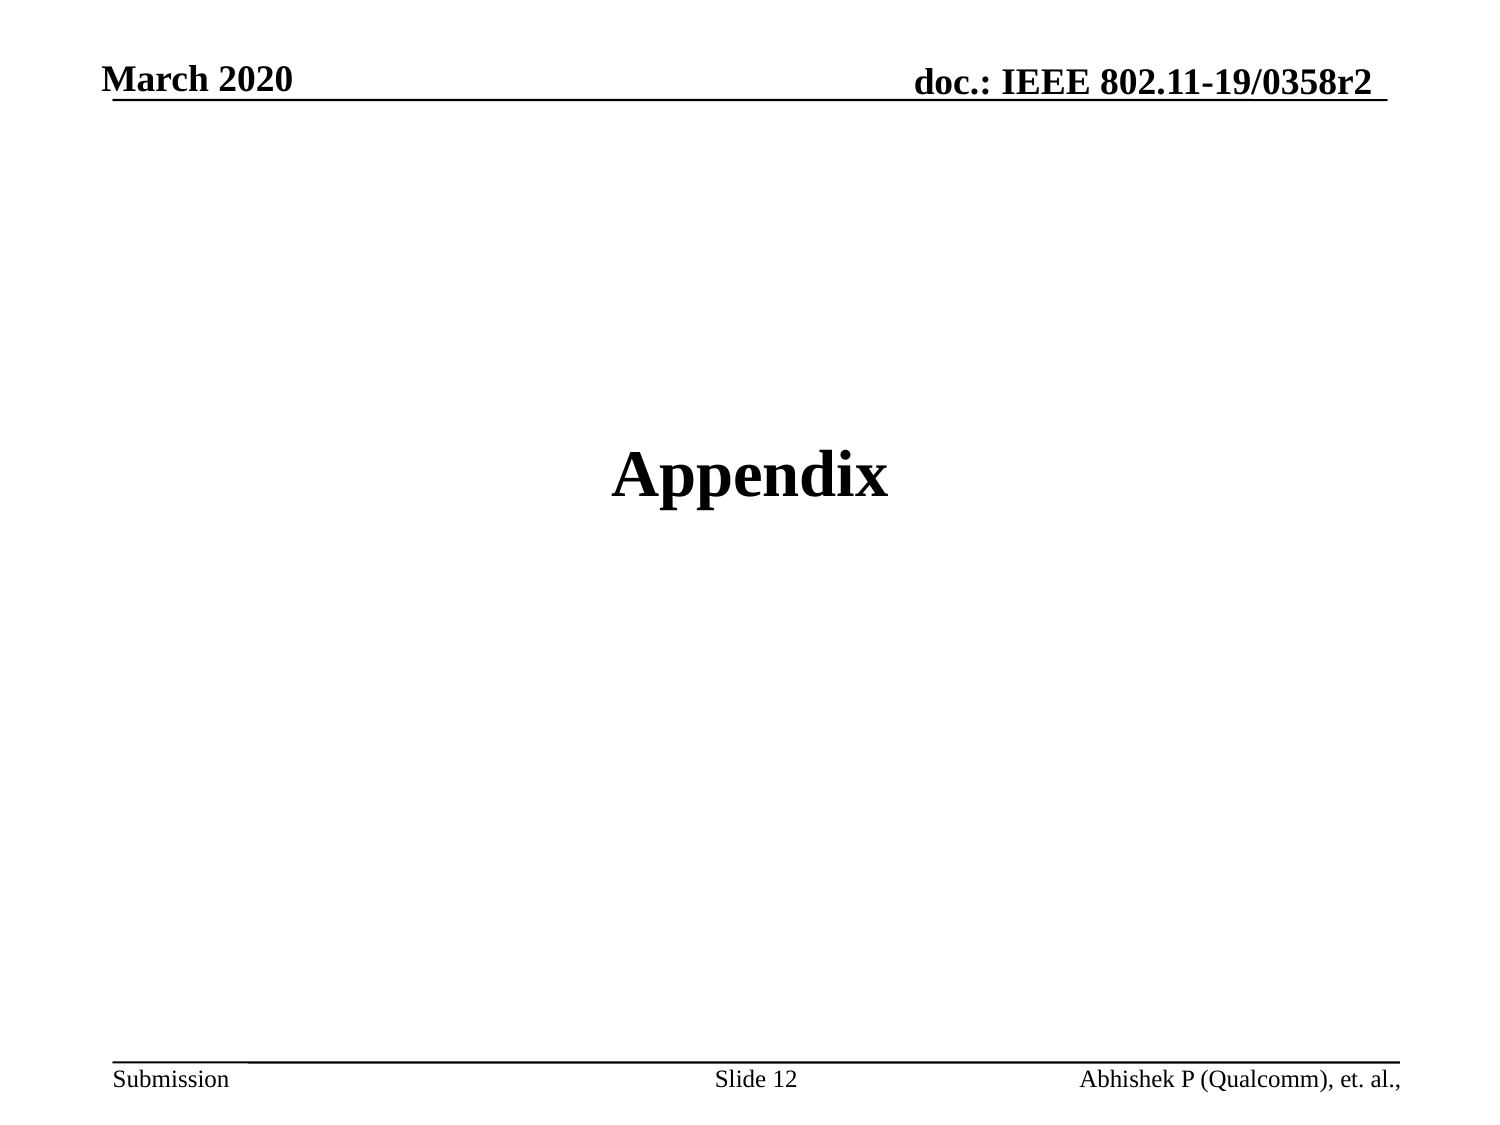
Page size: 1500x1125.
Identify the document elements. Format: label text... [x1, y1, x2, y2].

title Appendix [112, 349, 1388, 591]
footer Abhishek P (Qualcomm), et. al., [949, 1061, 1402, 1093]
slide_number Slide 12 [712, 1061, 801, 1093]
